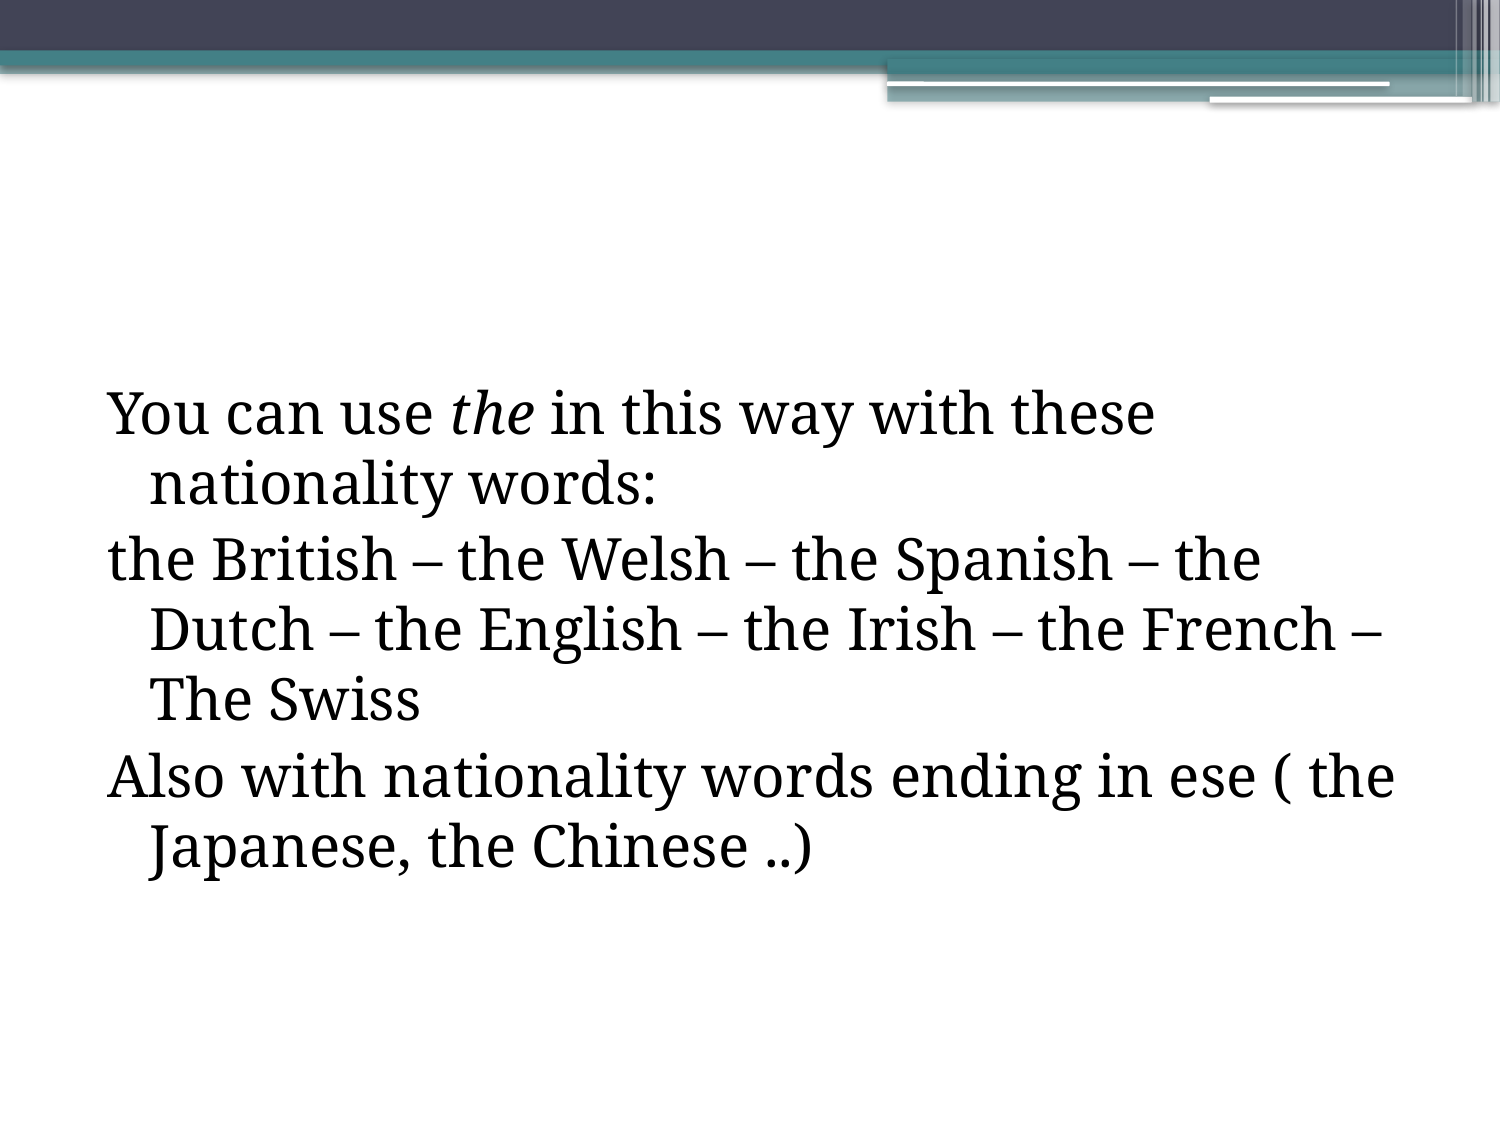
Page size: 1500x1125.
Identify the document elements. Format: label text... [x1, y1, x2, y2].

list You can use the in this way with these nationality words: the British – the Welsh – the Spanish – the Dutch – the English – the Irish – the French – The Swiss Also with nationality words ending in ese ( the Japanese, the Chinese ..) [75, 368, 1425, 1079]
